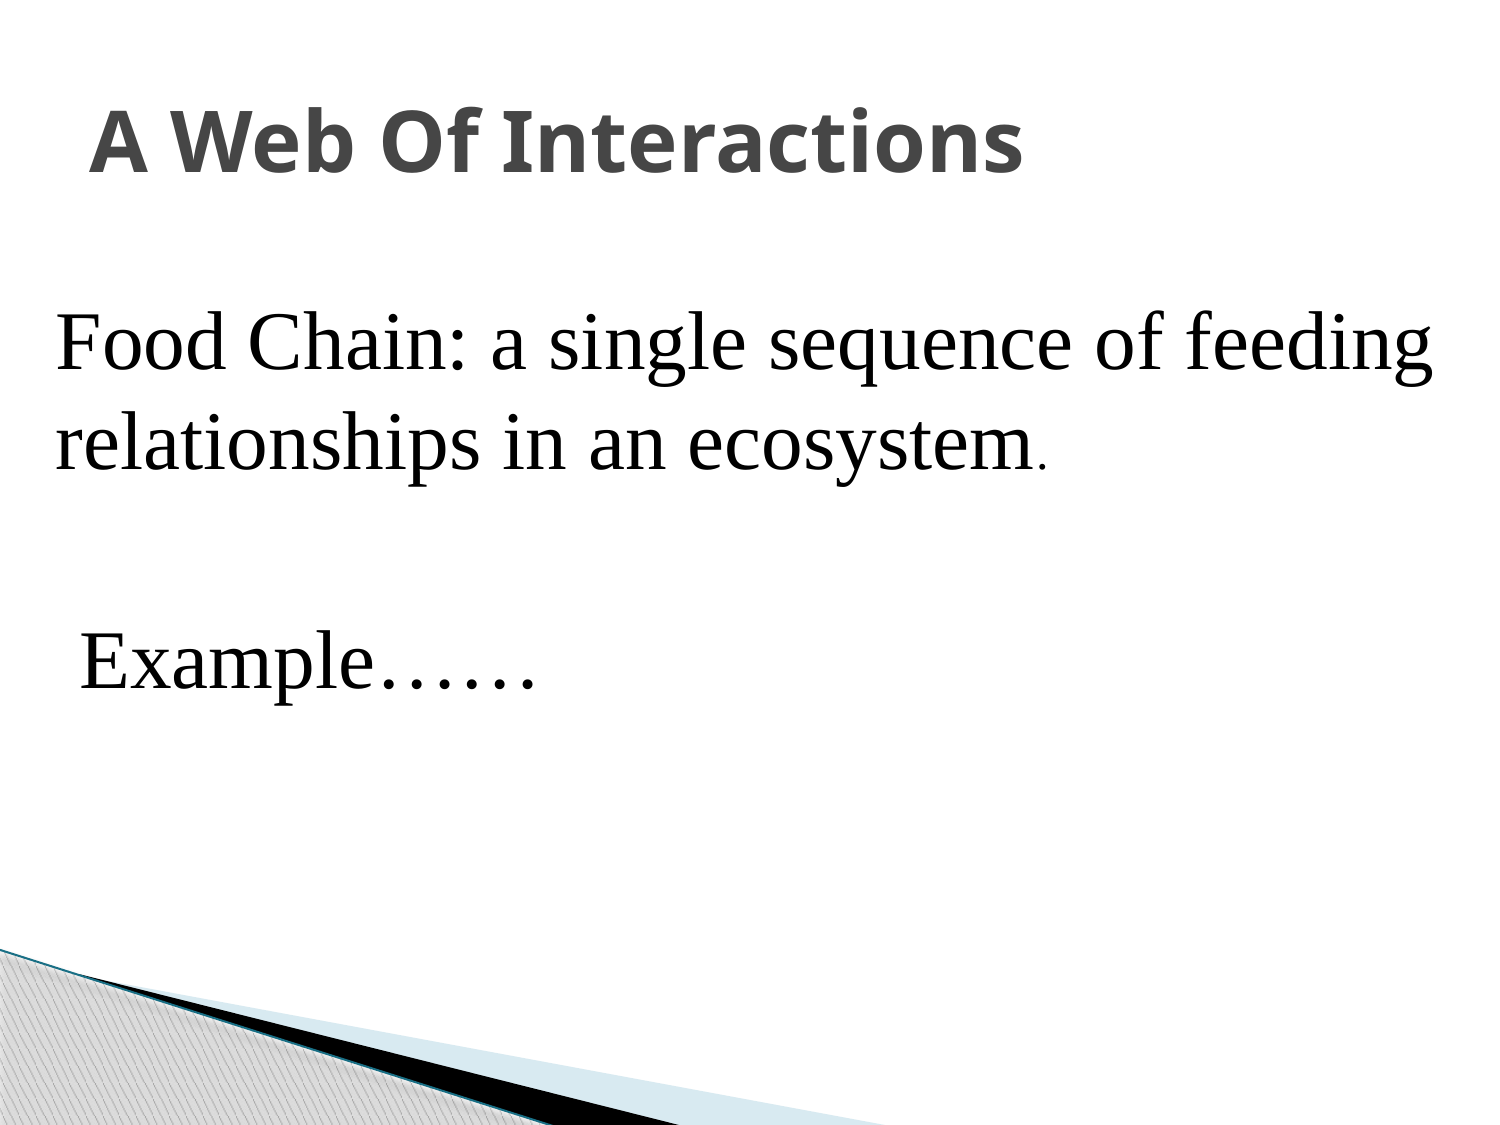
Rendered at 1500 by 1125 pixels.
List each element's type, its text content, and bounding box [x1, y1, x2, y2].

title A Web Of Interactions [75, 45, 1425, 233]
text_box Example…… [64, 597, 1353, 713]
text_box Food Chain: a single sequence of feeding relationships in an ecosystem. [41, 278, 1500, 494]
